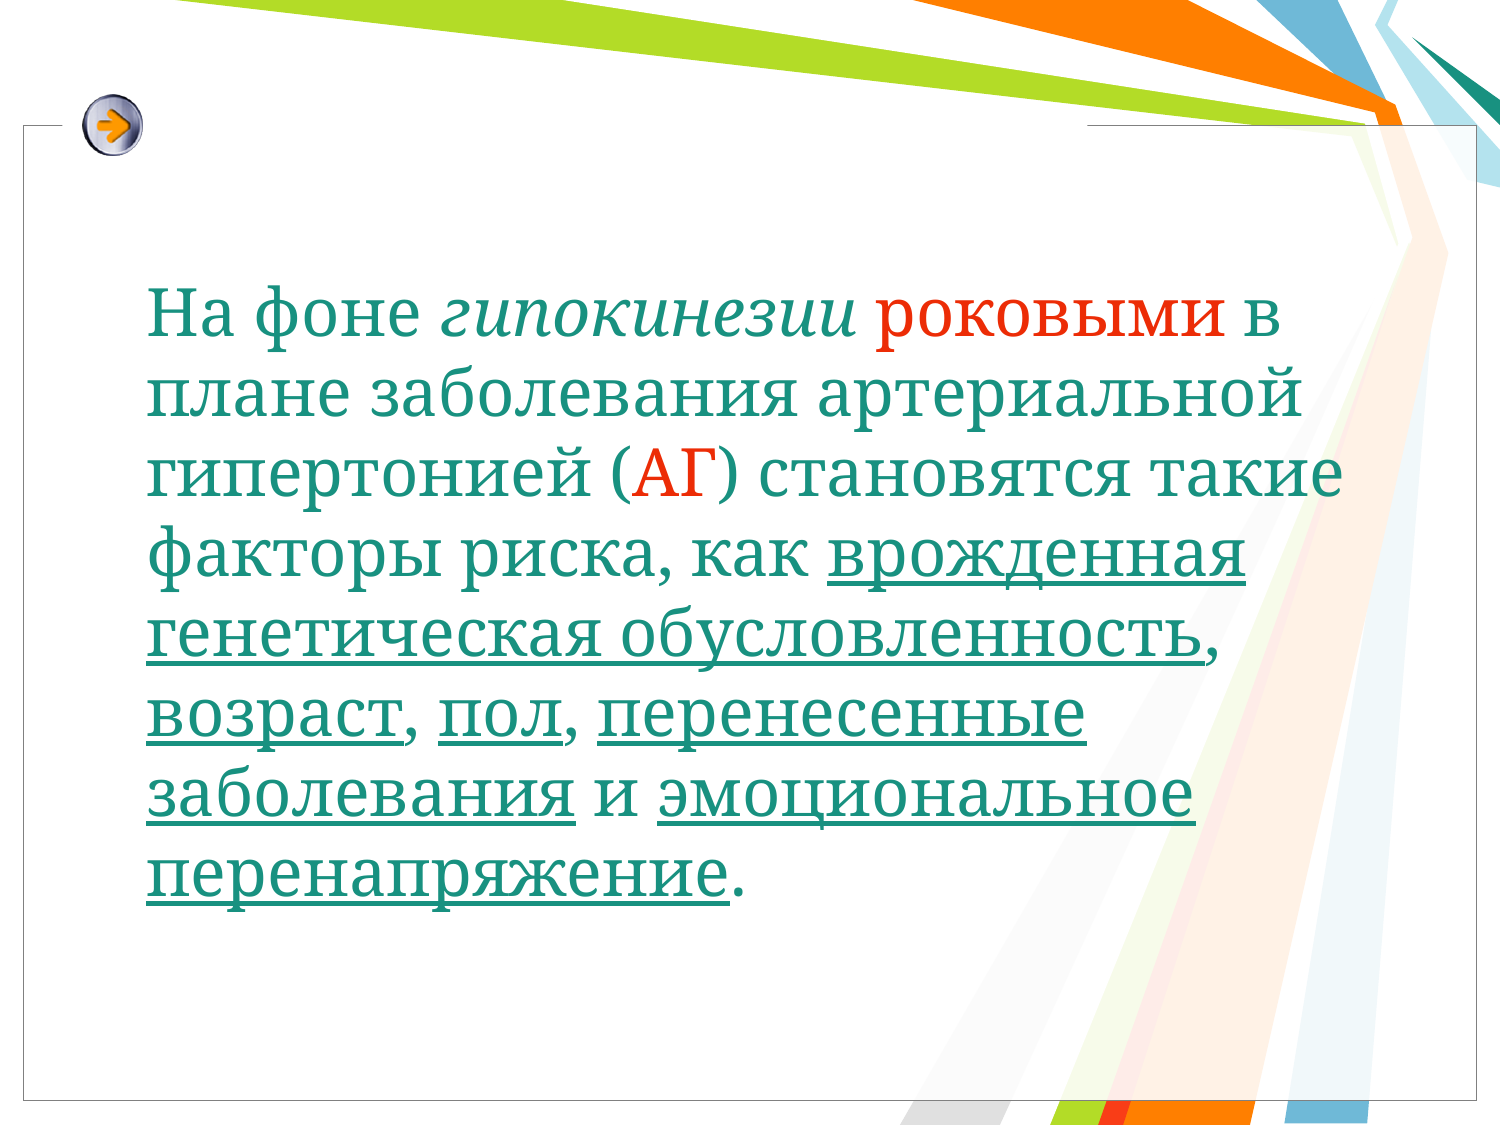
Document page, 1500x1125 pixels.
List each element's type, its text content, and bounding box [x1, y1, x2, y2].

picture [82, 94, 143, 156]
list На фоне гипокинезии роковыми в плане заболевания артериальной гипертонией (АГ) становятся такие факторы риска, как врожденная генетическая обусловленность, возраст, пол, перенесенные заболевания и эмоциональное перенапряжение. [75, 262, 1425, 1005]
